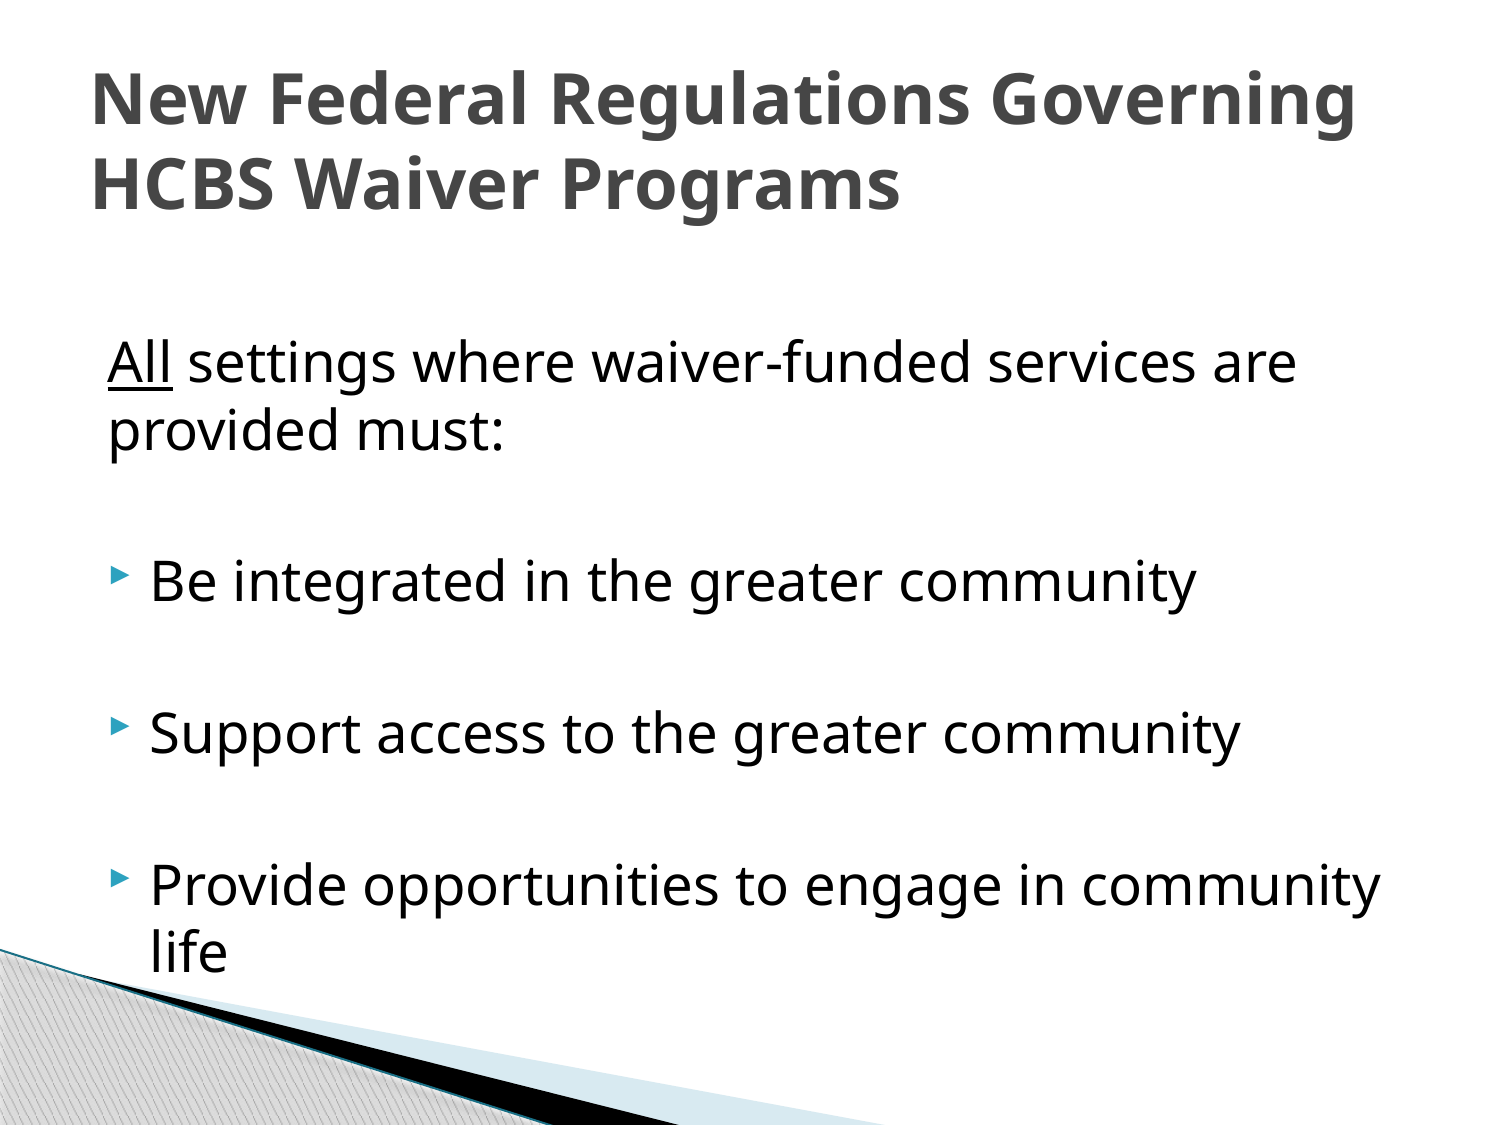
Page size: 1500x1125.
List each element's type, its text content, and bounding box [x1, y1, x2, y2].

title New Federal Regulations Governing HCBS Waiver Programs [75, 45, 1425, 233]
list All settings where waiver-funded services are provided must: Be integrated in the greater community Support access to the greater community Provide opportunities to engage in community life [75, 243, 1425, 1038]
